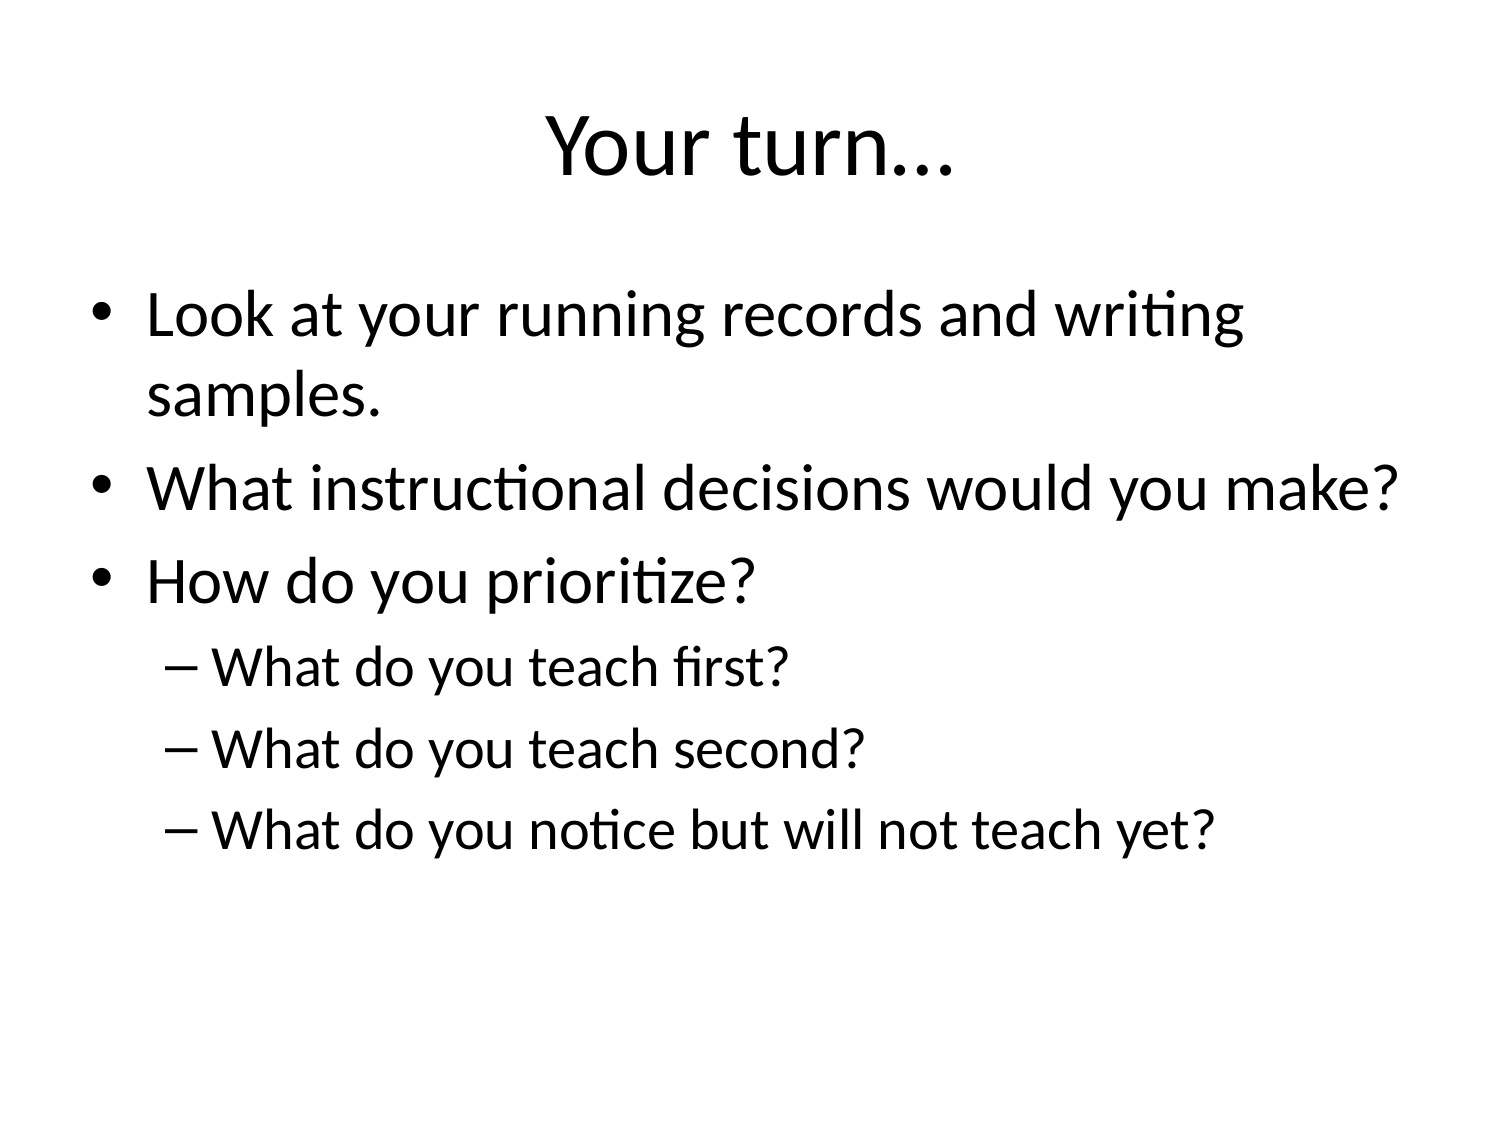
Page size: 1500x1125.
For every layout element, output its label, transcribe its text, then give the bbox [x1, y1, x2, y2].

list Look at your running records and writing samples. What instructional decisions would you make? How do you prioritize? What do you teach first? What do you teach second? What do you notice but will not teach yet? [74, 262, 1426, 1006]
title Your turn… [74, 44, 1426, 233]
